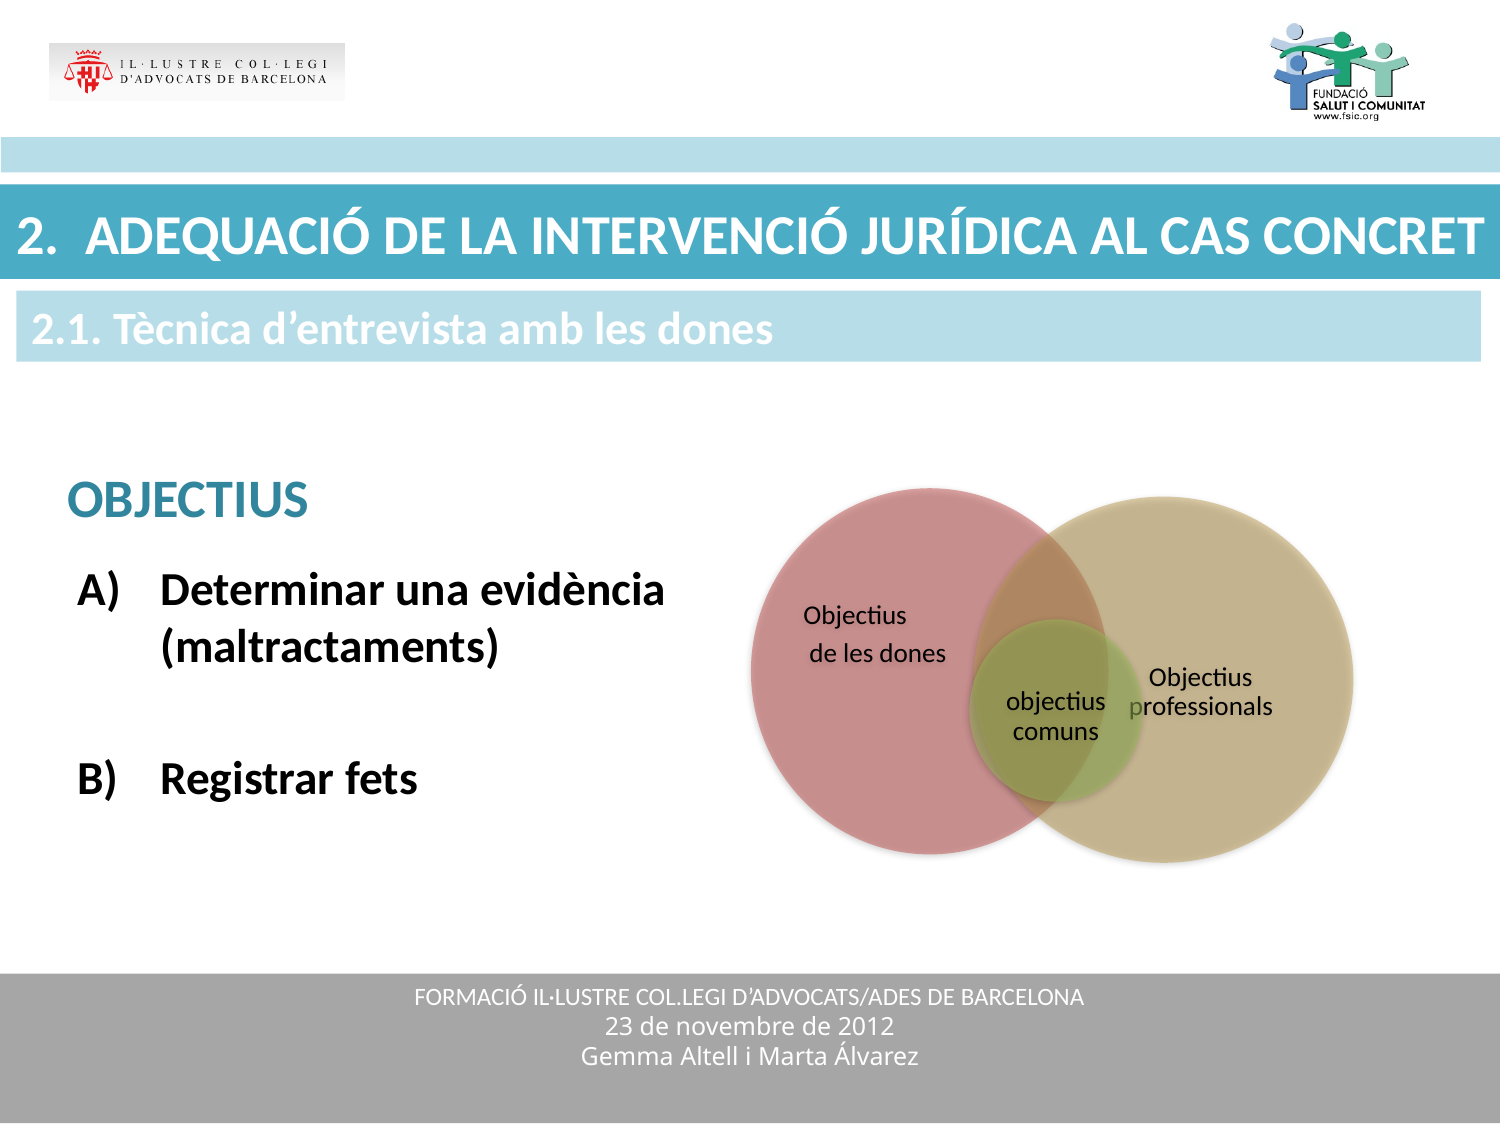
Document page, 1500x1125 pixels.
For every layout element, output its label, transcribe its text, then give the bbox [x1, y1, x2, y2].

text_box [0, 137, 1500, 173]
text_box FORMACIÓ IL·LUSTRE COL.LEGI D’ADVOCATS/ADES DE BARCELONA 23 de novembre de 2012 Gemma Altell i Marta Álvarez [0, 973, 1500, 1124]
picture [1269, 22, 1425, 121]
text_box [750, 496, 1354, 864]
text_box OBJECTIUS [52, 456, 589, 536]
picture [48, 43, 346, 101]
title 2. ADEQUACIÓ DE LA INTERVENCIÓ JURÍDICA AL CAS CONCRET [0, 184, 1500, 279]
text_box 2.1. Tècnica d’entrevista amb les dones [16, 290, 1481, 362]
list Determinar una evidència (maltractaments) Registrar fets [62, 550, 745, 813]
